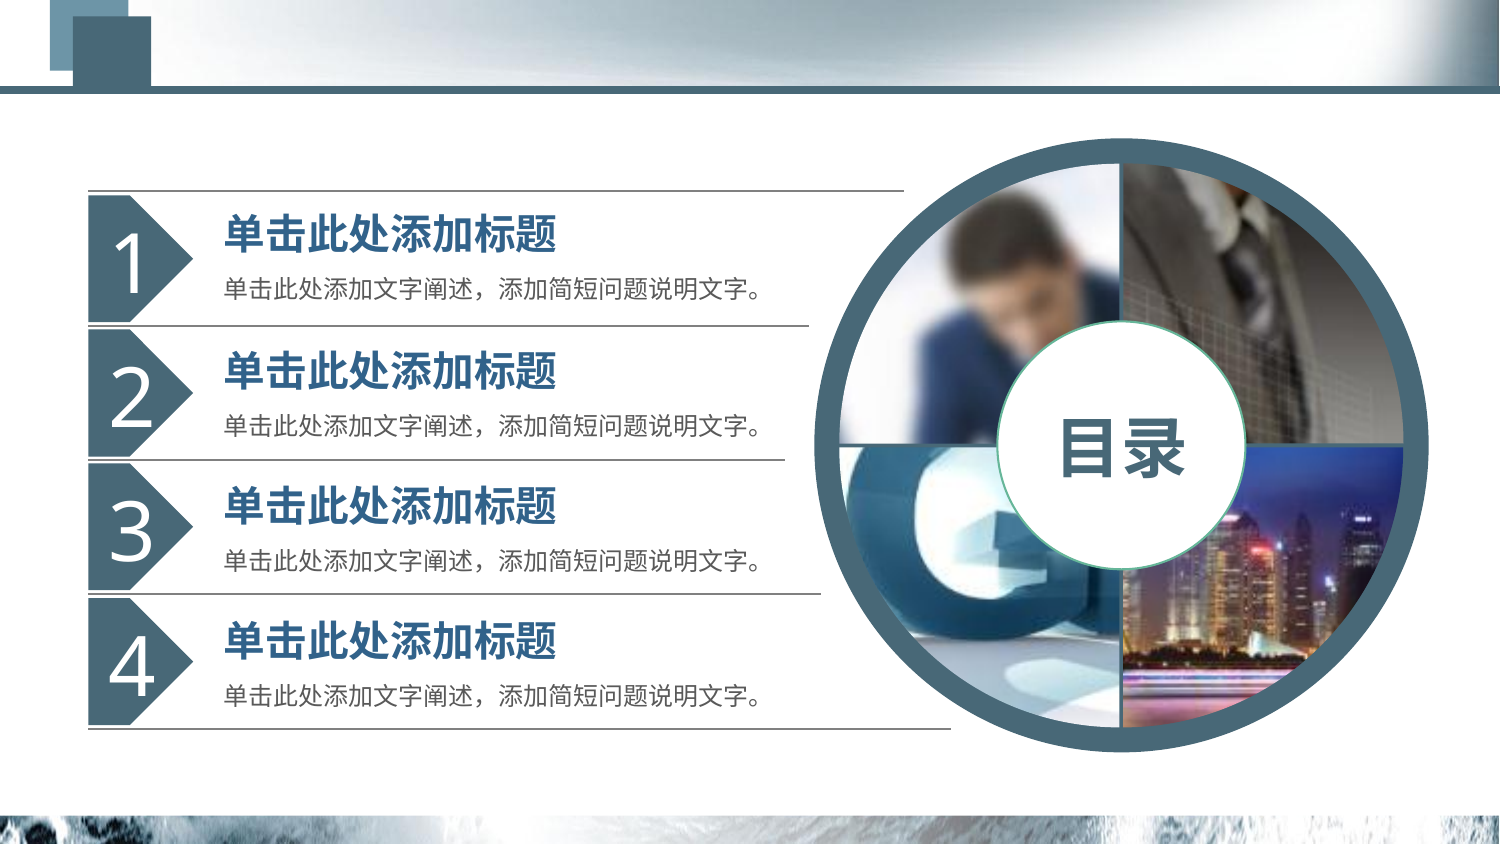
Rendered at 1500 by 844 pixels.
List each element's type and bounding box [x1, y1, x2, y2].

text_box [208, 337, 898, 450]
picture [0, 816, 1500, 844]
text_box [88, 190, 951, 729]
text_box [88, 463, 194, 591]
text_box [814, 138, 1429, 753]
text_box [88, 597, 194, 726]
text_box [208, 471, 898, 584]
text_box [208, 200, 898, 312]
text_box [88, 329, 194, 457]
text_box [88, 195, 194, 323]
picture [0, 0, 1500, 94]
text_box [208, 607, 898, 719]
